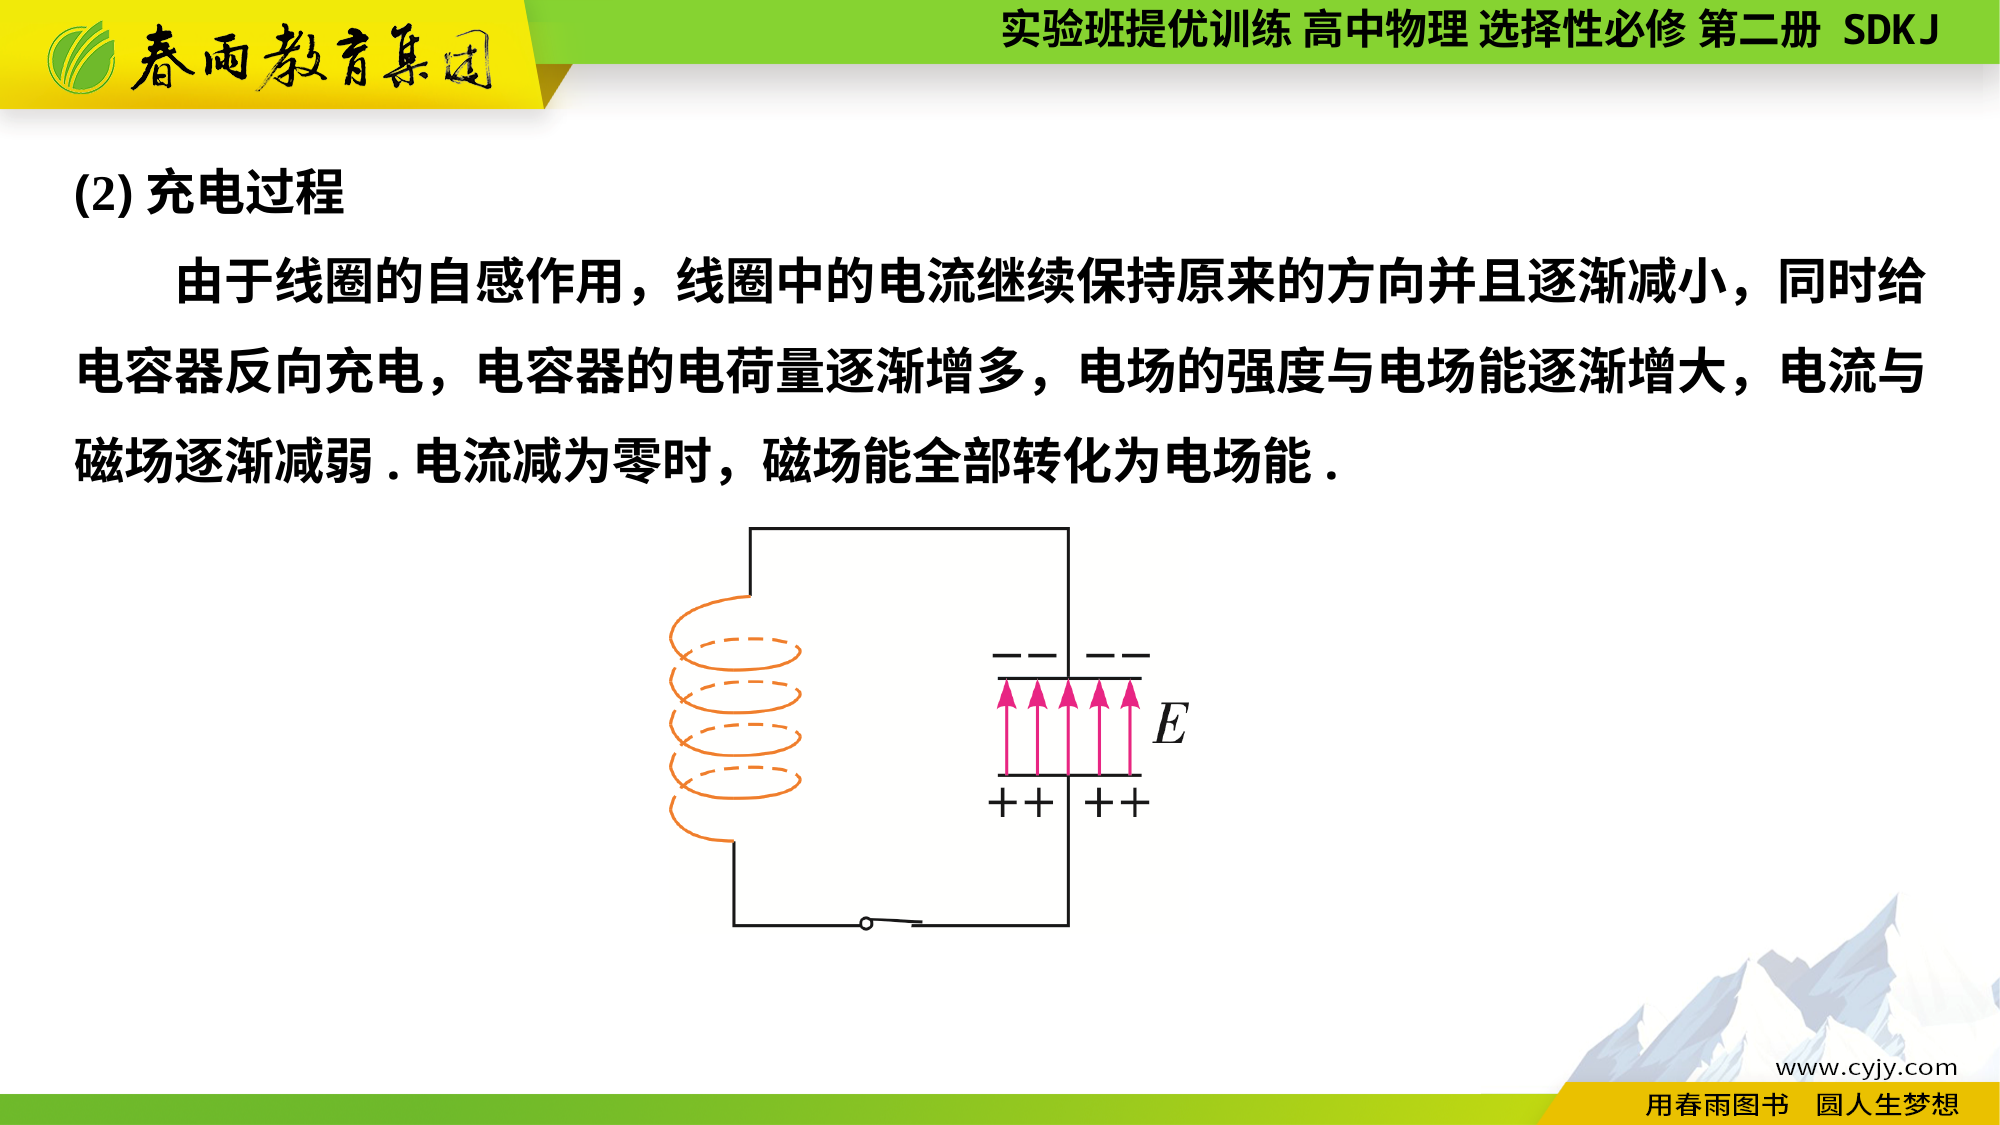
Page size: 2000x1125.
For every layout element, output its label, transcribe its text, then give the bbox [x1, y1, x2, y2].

picture [0, 0, 2000, 1125]
list (2)充电过程 由于线圈的自感作用，线圈中的电流继续保持原来的方向并且逐渐减小，同时给电容器反向充电，电容器的电荷量逐渐增多，电场的强度与电场能逐渐增大，电流与磁场逐渐减弱.电流减为零时，磁场能全部转化为电场能. [59, 122, 1944, 490]
